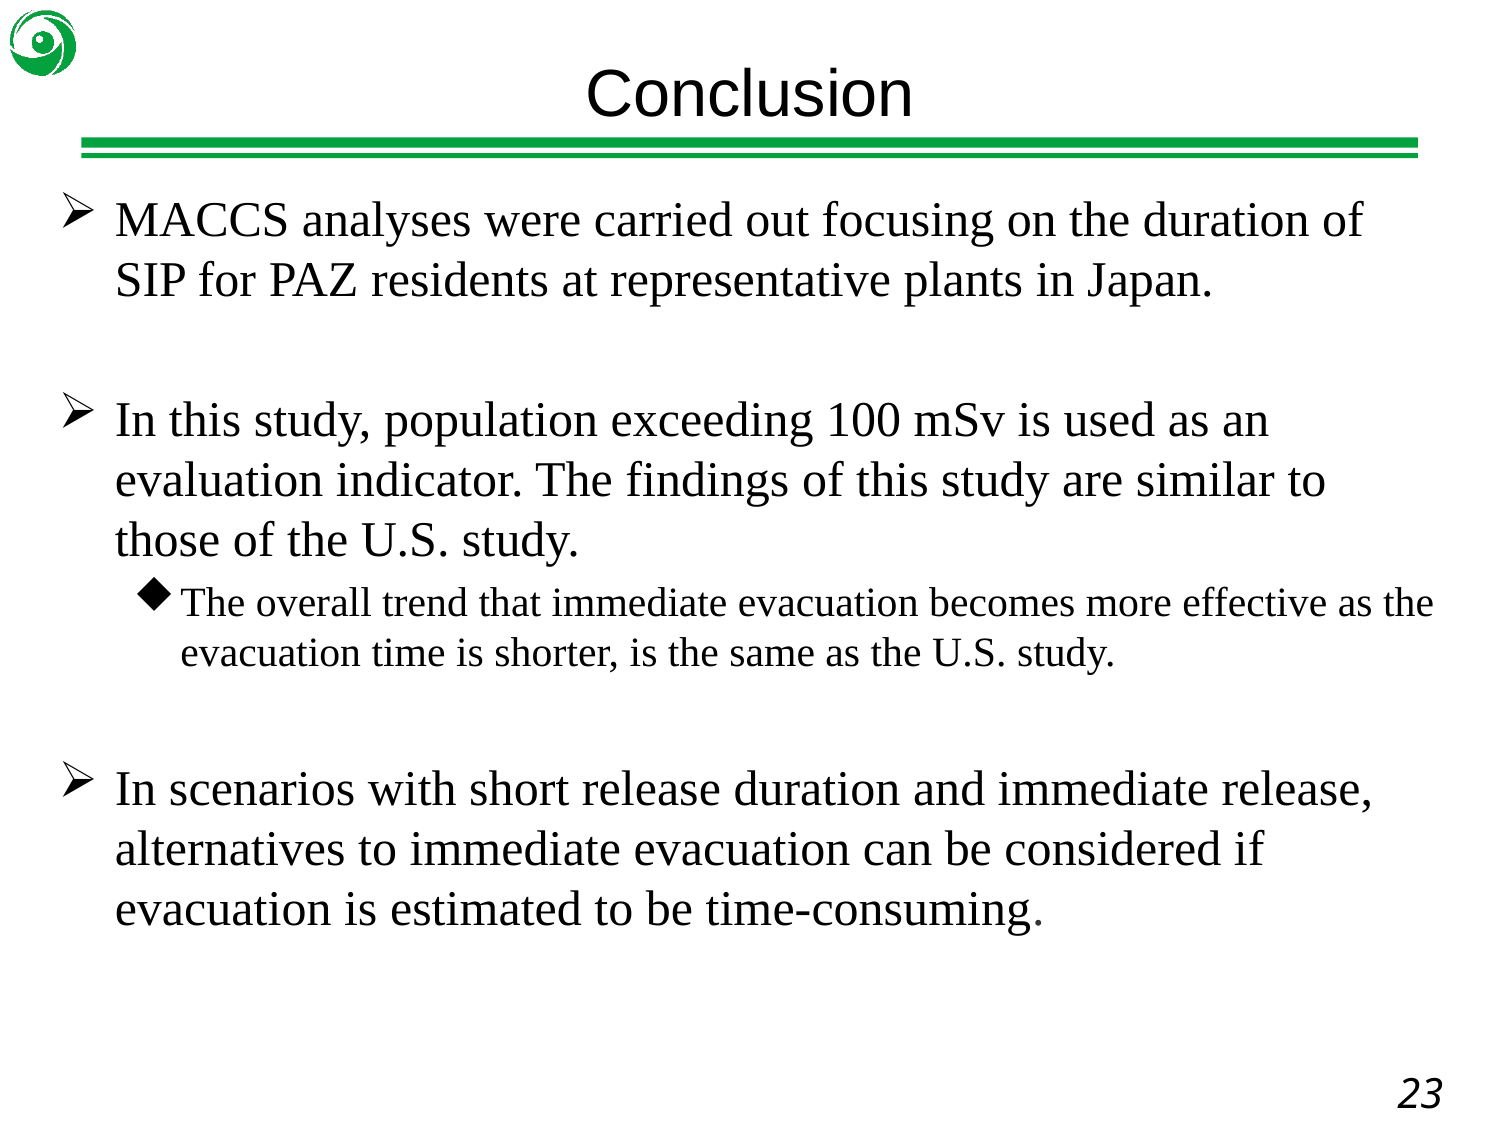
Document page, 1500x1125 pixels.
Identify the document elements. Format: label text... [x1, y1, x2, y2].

list MACCS analyses were carried out focusing on the duration of SIP for PAZ residents at representative plants in Japan. In this study, population exceeding 100 mSv is used as an evaluation indicator. The findings of this study are similar to those of the U.S. study. The overall trend that immediate evacuation becomes more effective as the evacuation time is shorter, is the same as the U.S. study. In scenarios with short release duration and immediate release, alternatives to immediate evacuation can be considered if evacuation is estimated to be time-consuming. [43, 179, 1457, 1063]
picture [0, 0, 88, 88]
title Conclusion [87, 42, 1413, 138]
